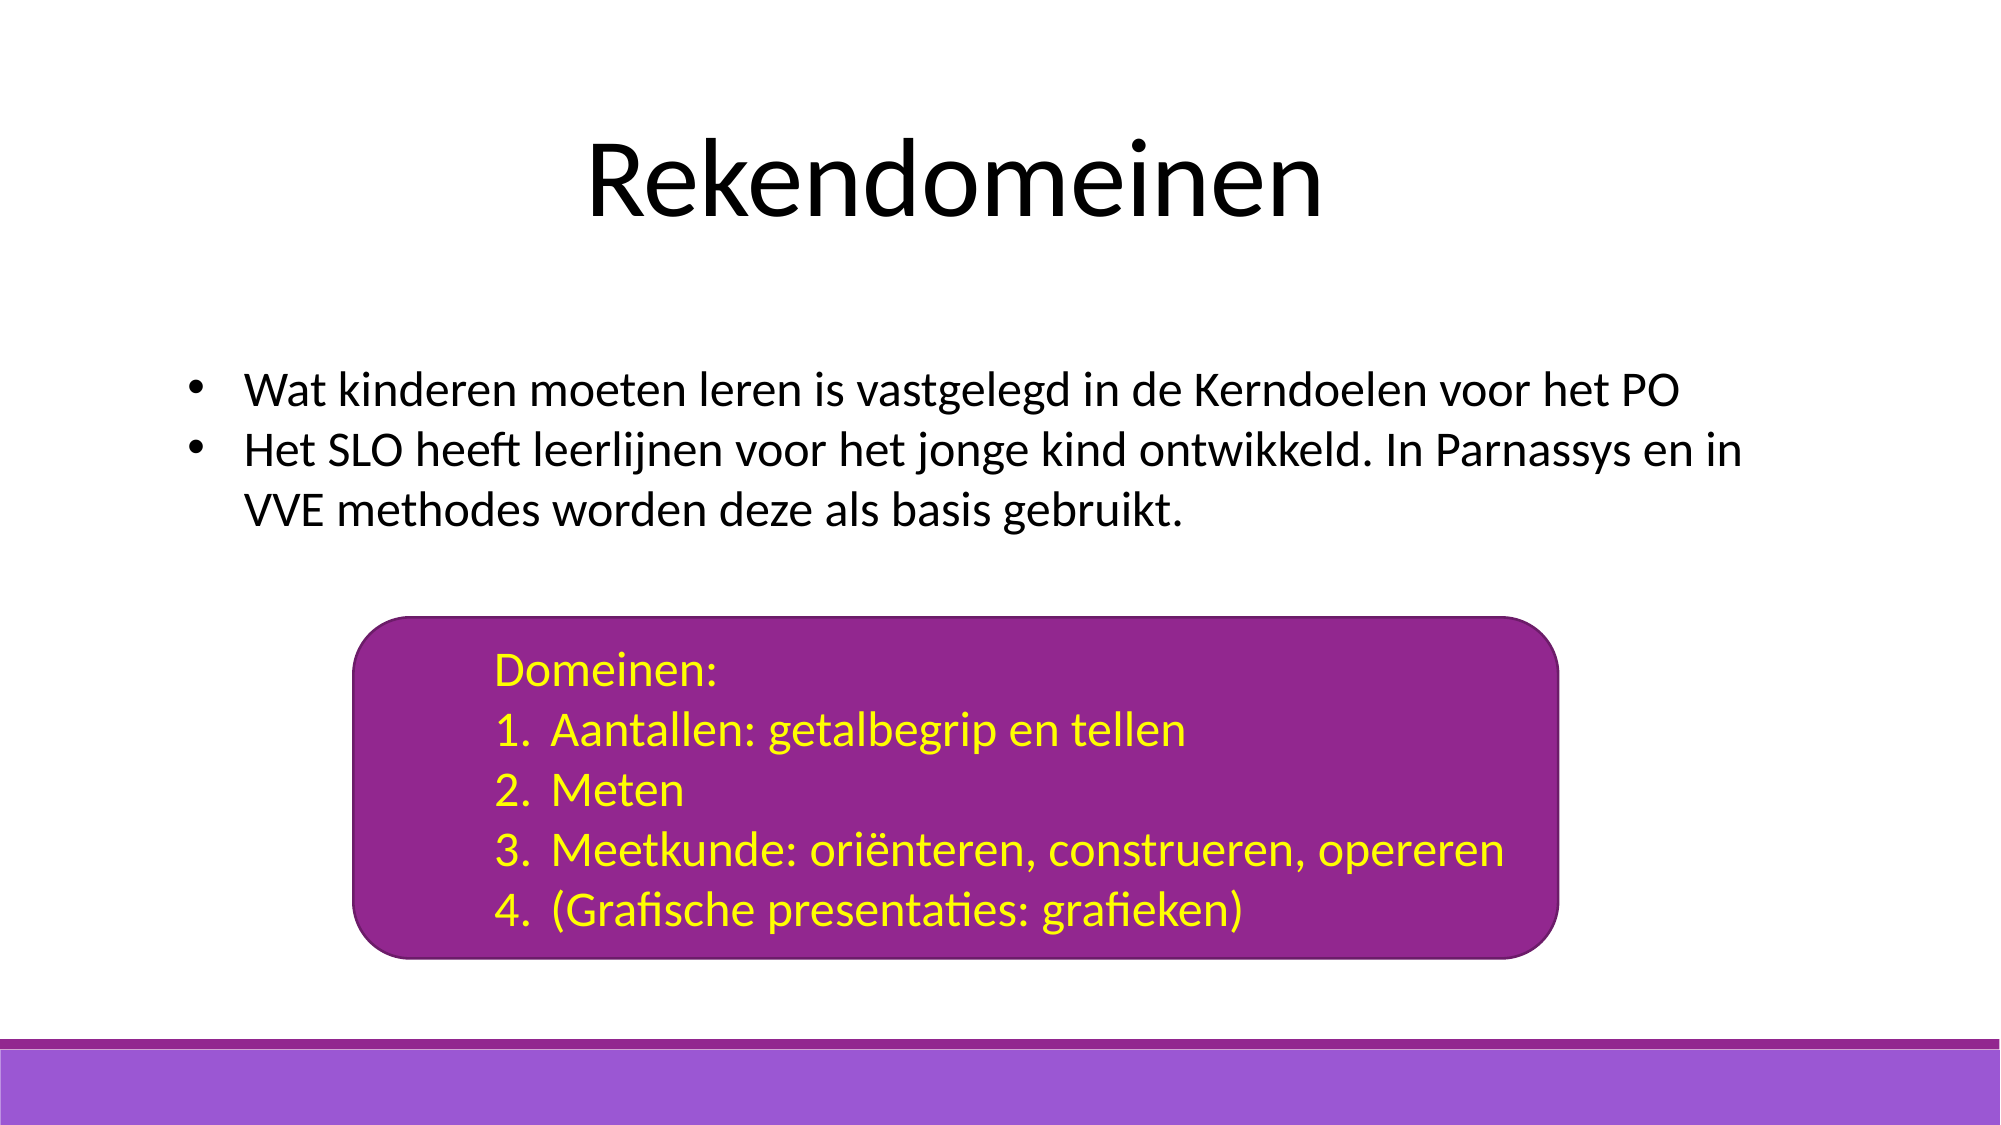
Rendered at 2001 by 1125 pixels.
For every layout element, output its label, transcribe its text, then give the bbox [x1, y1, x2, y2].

text_box Wat kinderen moeten leren is vastgelegd in de Kerndoelen voor het PO Het SLO heeft leerlijnen voor het jonge kind ontwikkeld. In Parnassys en in VVE methodes worden deze als basis gebruikt. [172, 348, 1770, 544]
text_box [352, 616, 1560, 960]
text_box Domeinen: Aantallen: getalbegrip en tellen Meten Meetkunde: oriënteren, construeren, opereren (Grafische presentaties: grafieken) [479, 628, 1521, 944]
text_box Rekendomeinen [569, 96, 1342, 247]
